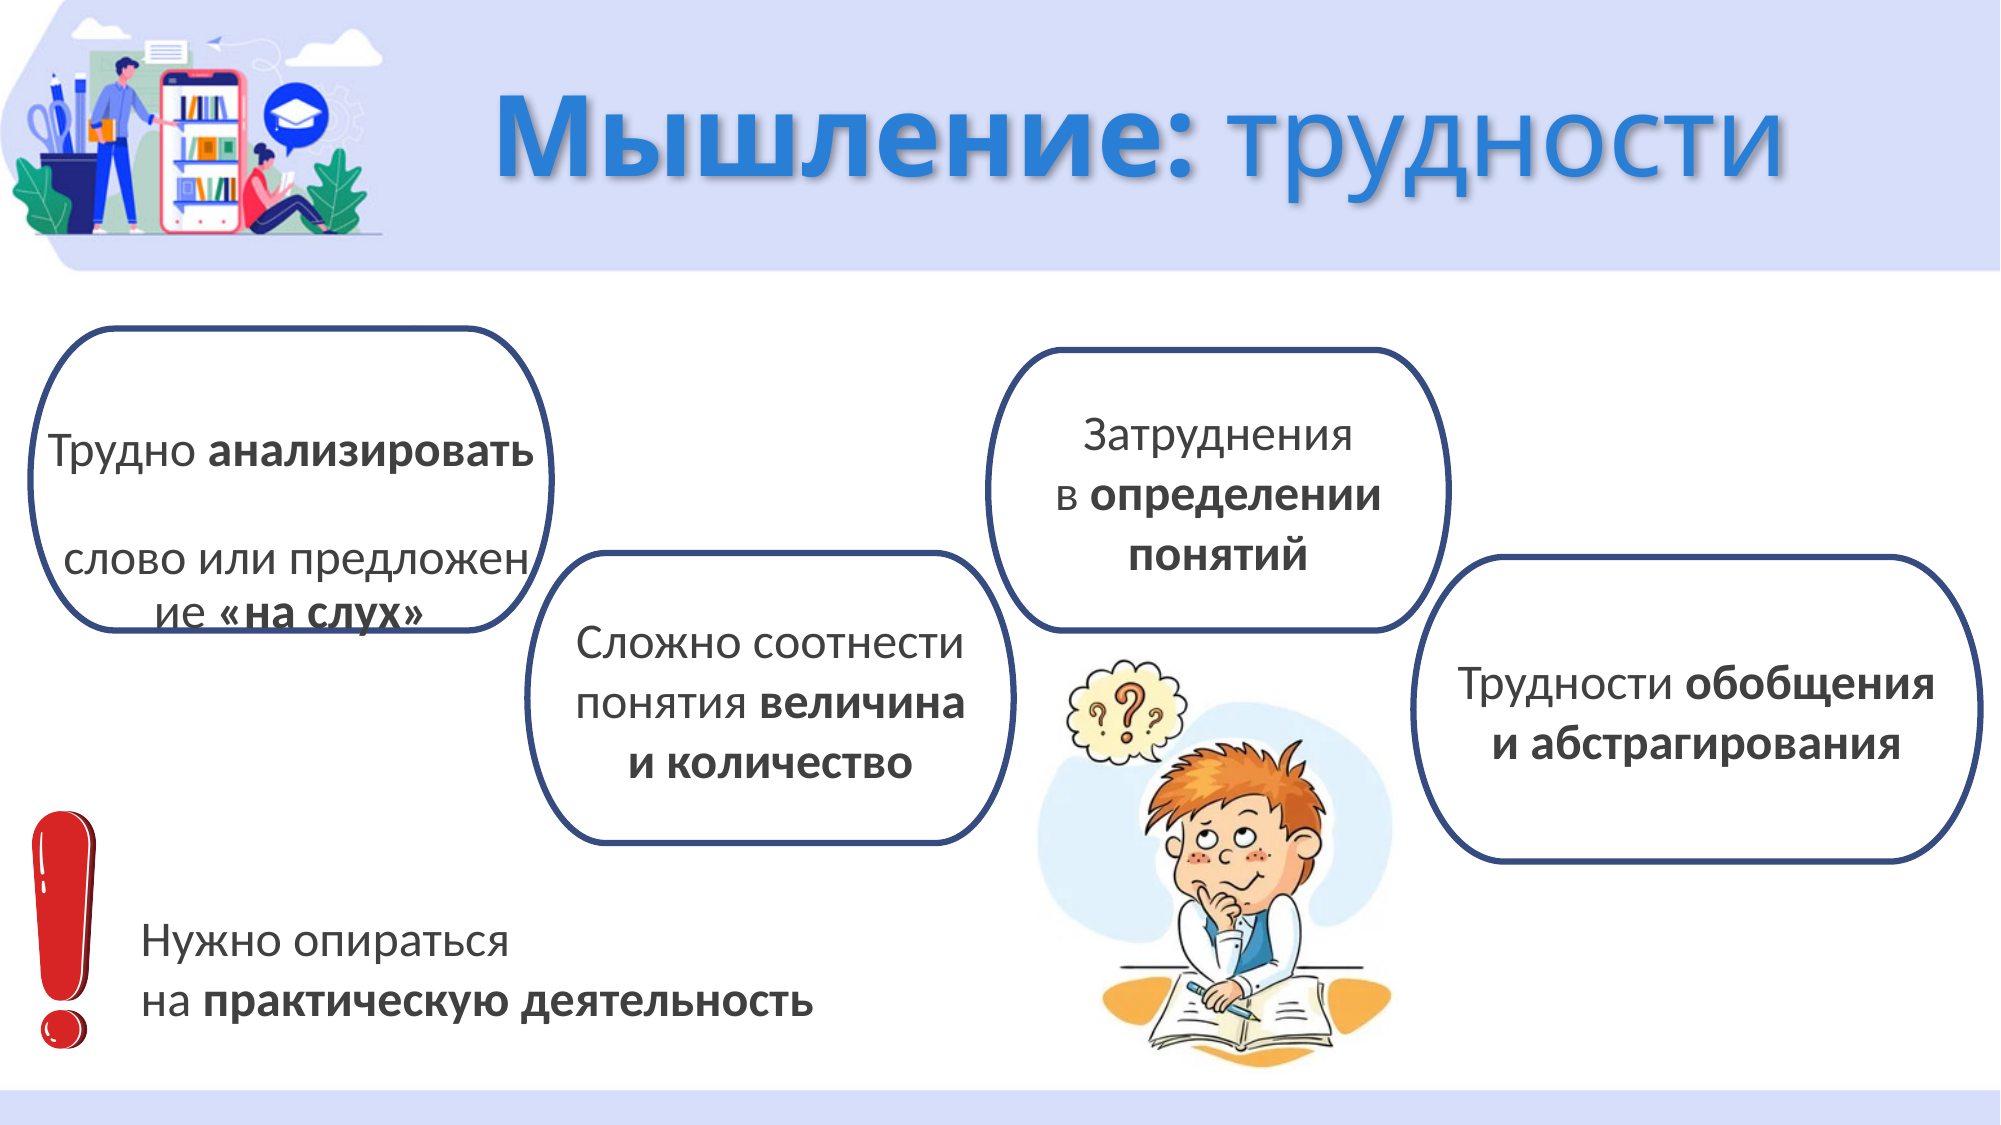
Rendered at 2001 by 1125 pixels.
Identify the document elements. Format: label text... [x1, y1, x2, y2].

text_box Трудности обобщения и абстрагирования [1412, 555, 1982, 863]
text_box [89, 327, 493, 334]
text_box Сложно соотнести понятия величина и количество [526, 551, 1015, 845]
title Мышление: трудности [475, 31, 1965, 249]
picture [0, 0, 2001, 1125]
text_box Затруднения в определении понятий [987, 348, 1450, 632]
text_box Нужно опираться на практическую деятельность [236, 898, 835, 1034]
text_box Трудно анализировать слово или предложение «на слух» [30, 334, 553, 647]
